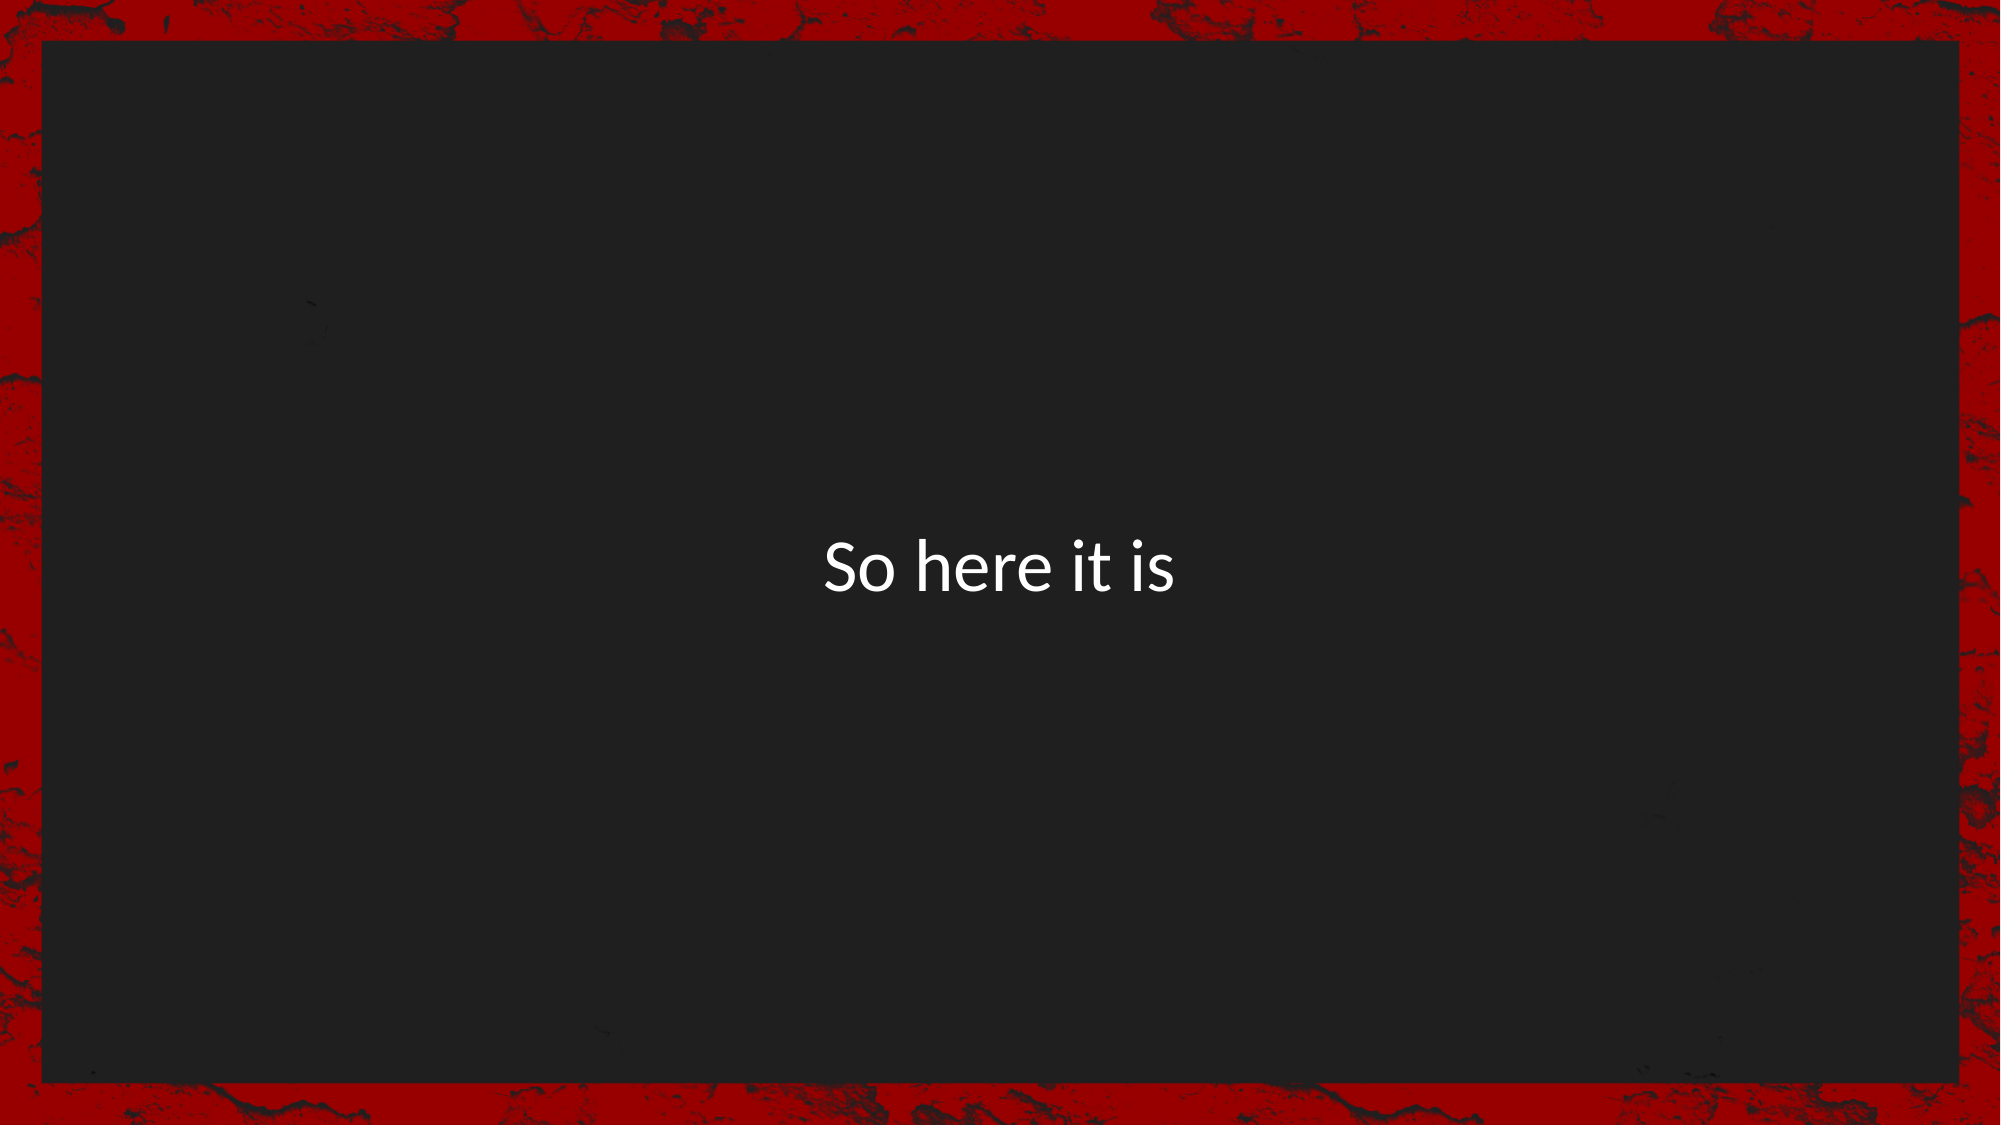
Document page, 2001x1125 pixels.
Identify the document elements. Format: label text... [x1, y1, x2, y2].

text_box So here it is [0, 509, 2000, 615]
picture [0, 0, 2001, 1125]
